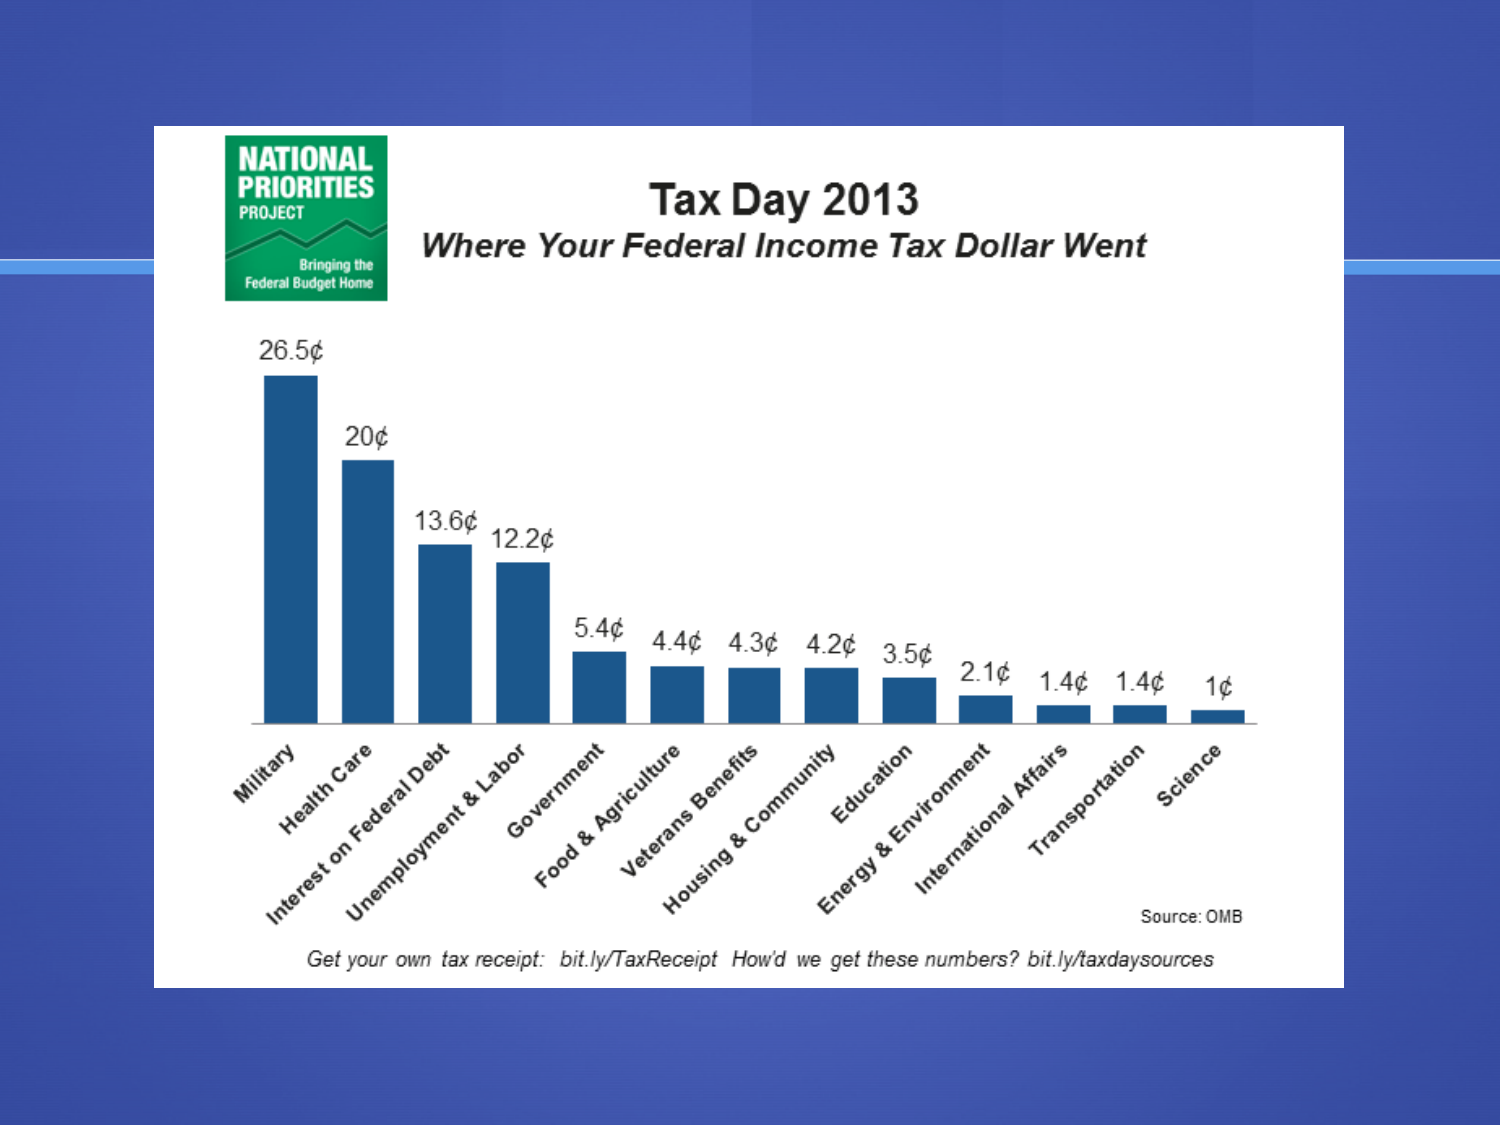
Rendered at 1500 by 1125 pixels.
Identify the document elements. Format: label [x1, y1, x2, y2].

list [0, 125, 1500, 989]
